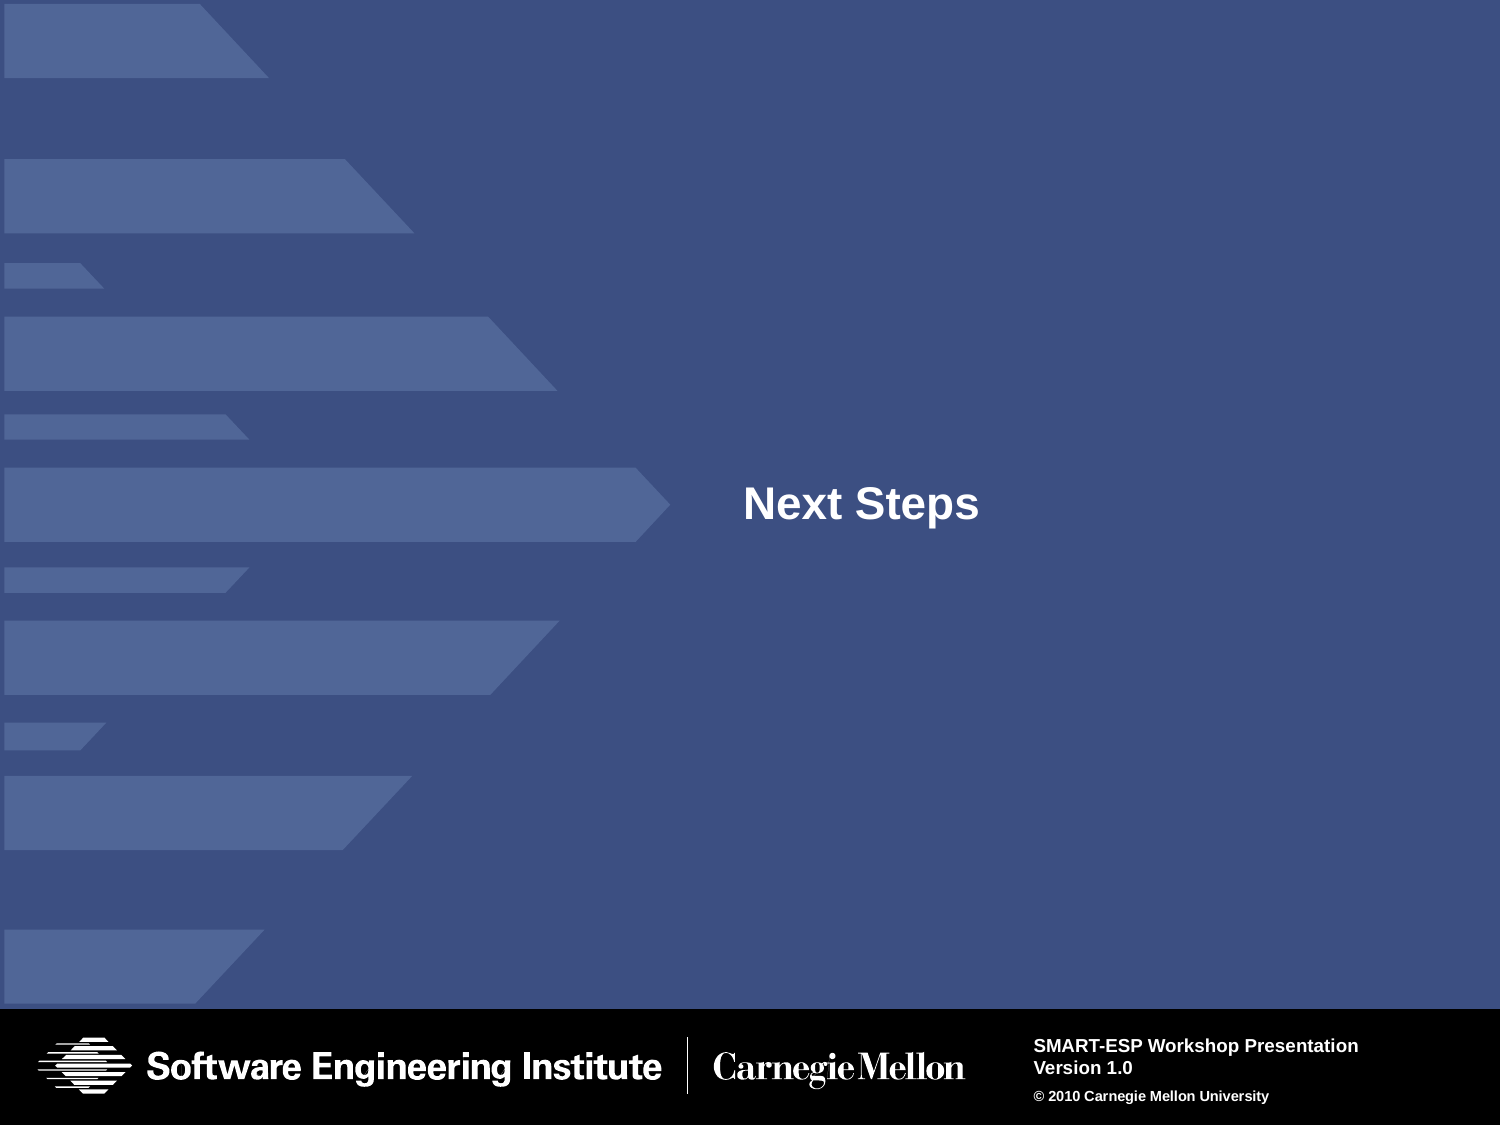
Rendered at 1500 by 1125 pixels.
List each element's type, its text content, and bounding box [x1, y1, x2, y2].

title Next Steps [727, 466, 1429, 538]
